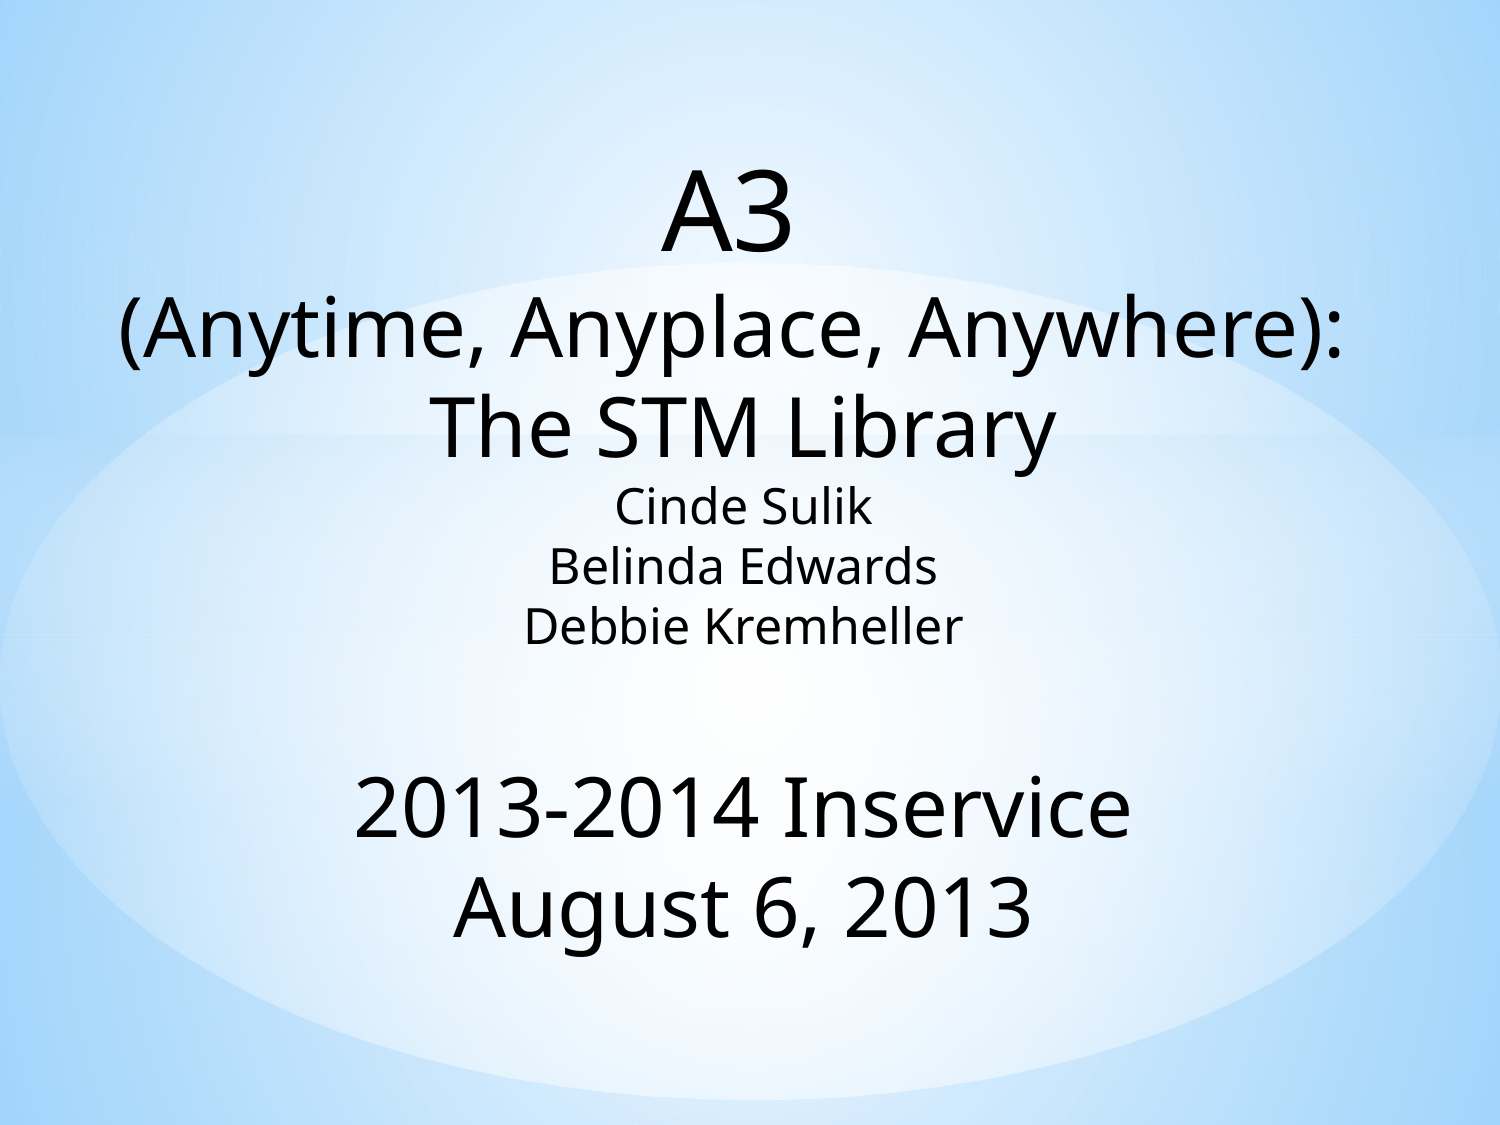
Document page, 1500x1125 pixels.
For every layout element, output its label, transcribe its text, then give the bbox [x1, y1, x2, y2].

text_box A3 (Anytime, Anyplace, Anywhere): The STM Library Cinde Sulik Belinda Edwards Debbie Kremheller 2013-2014 Inservice August 6, 2013 [99, 131, 1388, 1125]
